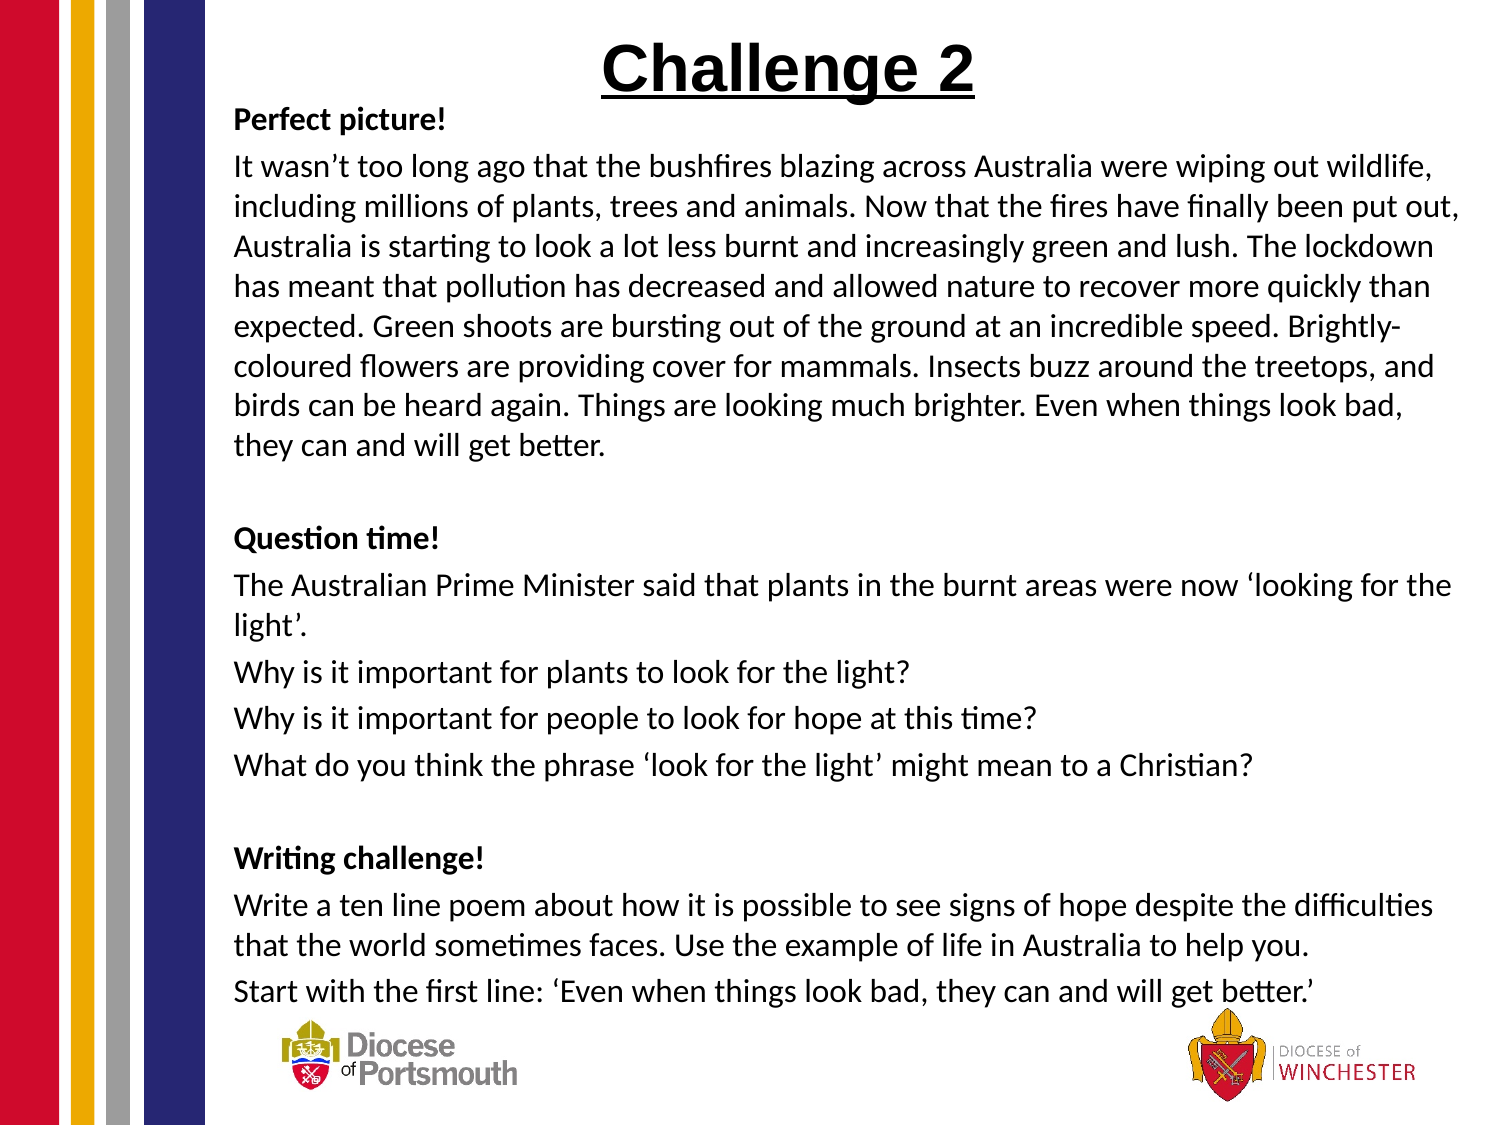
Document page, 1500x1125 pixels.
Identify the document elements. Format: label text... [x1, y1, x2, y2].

picture [277, 1017, 521, 1092]
text_box Challenge 2 [586, 17, 991, 113]
picture [1175, 1003, 1424, 1106]
list Perfect picture! It wasn’t too long ago that the bushfires blazing across Australia were wiping out wildlife, including millions of plants, trees and animals. Now that the fires have finally been put out, Australia is starting to look a lot less burnt and increasingly green and lush. The lockdown has meant that pollution has decreased and allowed nature to recover more quickly than expected. Green shoots are bursting out of the ground at an incredible speed. Brightly-coloured flowers are providing cover for mammals. Insects buzz around the treetops, and birds can be heard again. Things are looking much brighter. Even when things look bad, they can and will get better. Question time! The Australian Prime Minister said that plants in the burnt areas were now ‘looking for the light’. Why is it important for plants to look for the light? Why is it important for people to look for hope at this time? What do you think the phrase ‘look for the light’ might mean to a Christian? Writing challenge! Write a ten line poem about how it is possible to see signs of hope despite the difficulties that the world sometimes faces. Use the example of life in Australia to help you. Start with the first line: ‘Even when things look bad, they can and will get better.’ [218, 90, 1483, 882]
